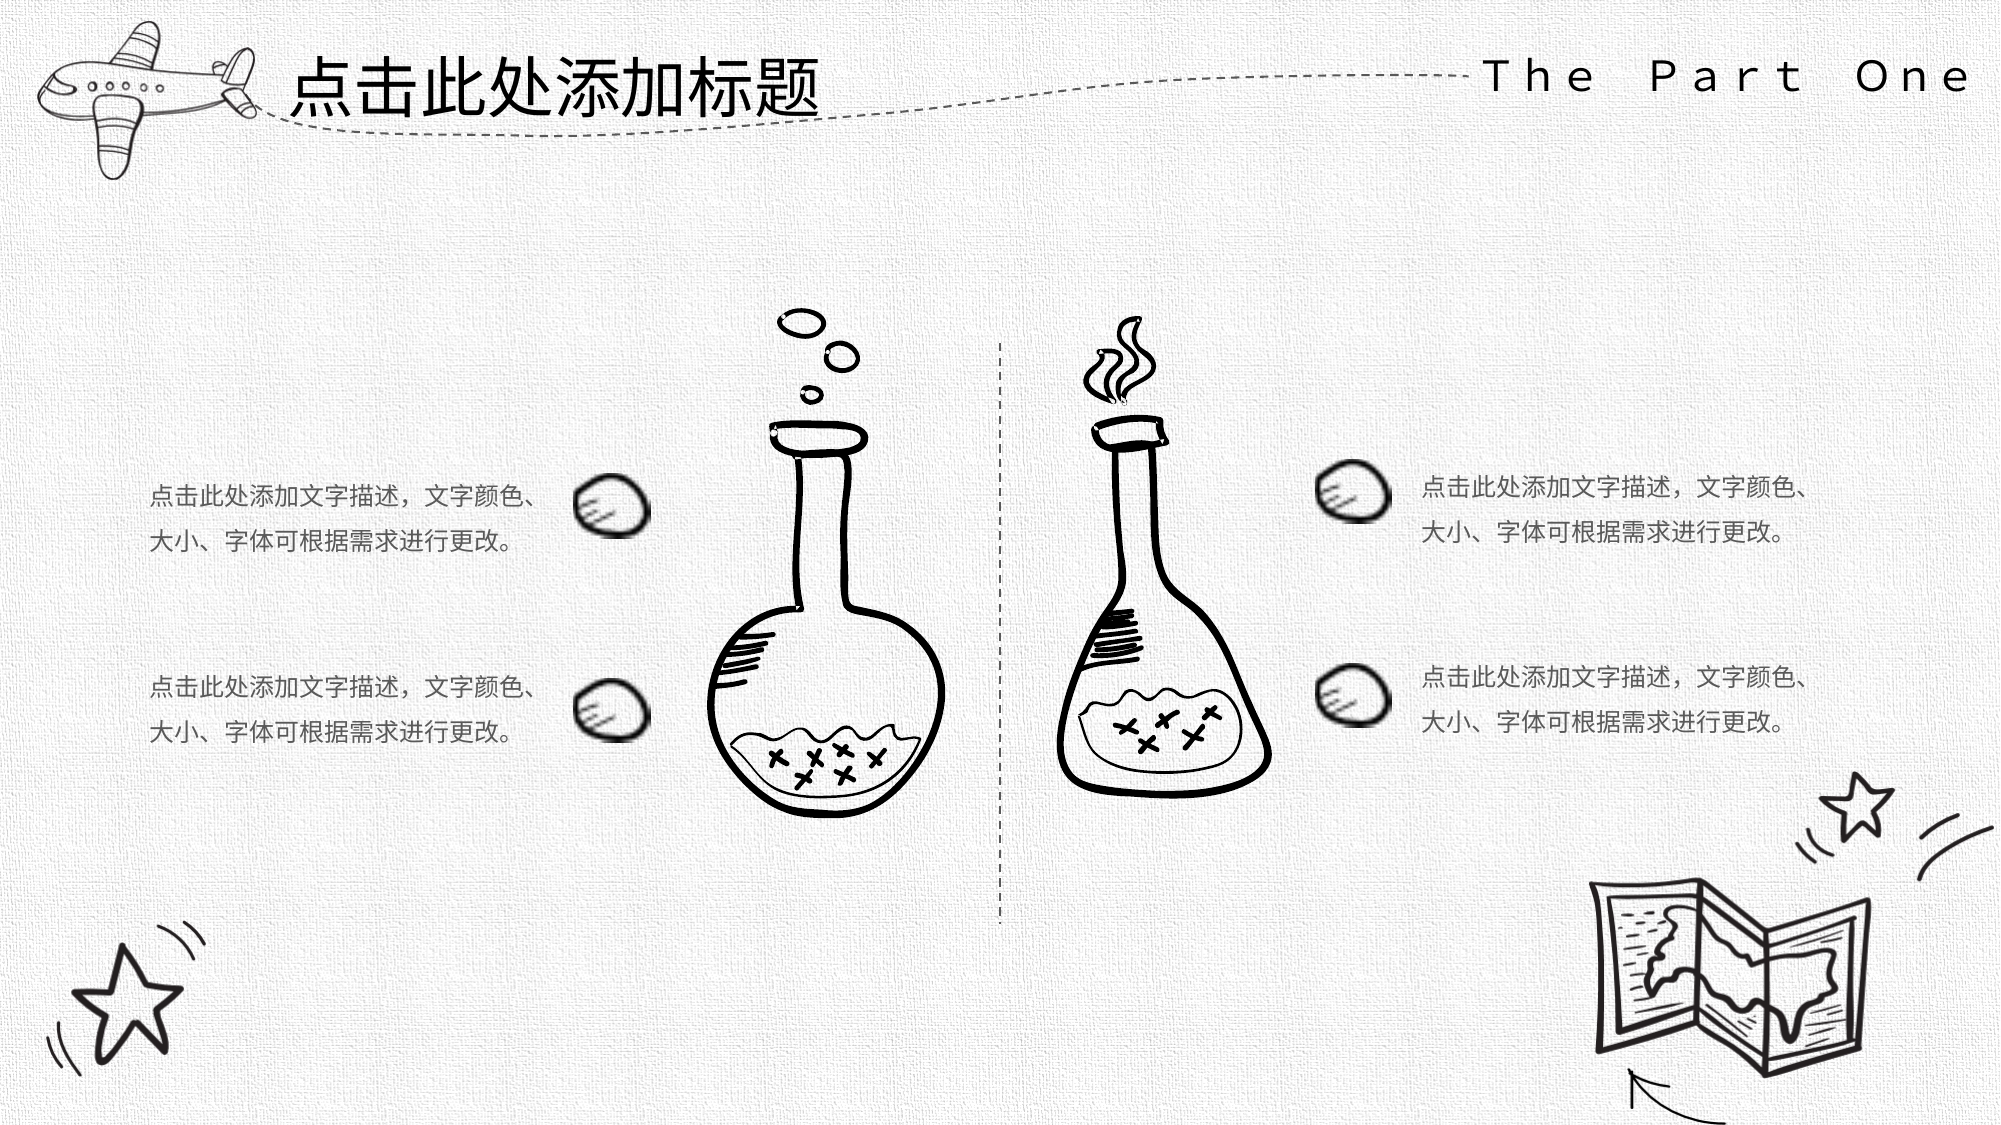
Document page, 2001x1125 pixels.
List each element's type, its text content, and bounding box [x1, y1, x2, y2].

text_box 点击此处添加文字描述，文字颜色、大小、字体可根据需求进行更改。 [134, 648, 553, 754]
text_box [1053, 315, 1274, 802]
text_box 点击此处添加文字描述，文字颜色、大小、字体可根据需求进行更改。 [134, 458, 553, 563]
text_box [701, 306, 947, 819]
text_box 点击此处添加文字描述，文字颜色、大小、字体可根据需求进行更改。 [1406, 639, 1825, 745]
text_box 点击此处添加文字描述，文字颜色、大小、字体可根据需求进行更改。 [1406, 449, 1825, 554]
picture [0, 0, 2001, 1125]
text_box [37, 21, 2000, 180]
